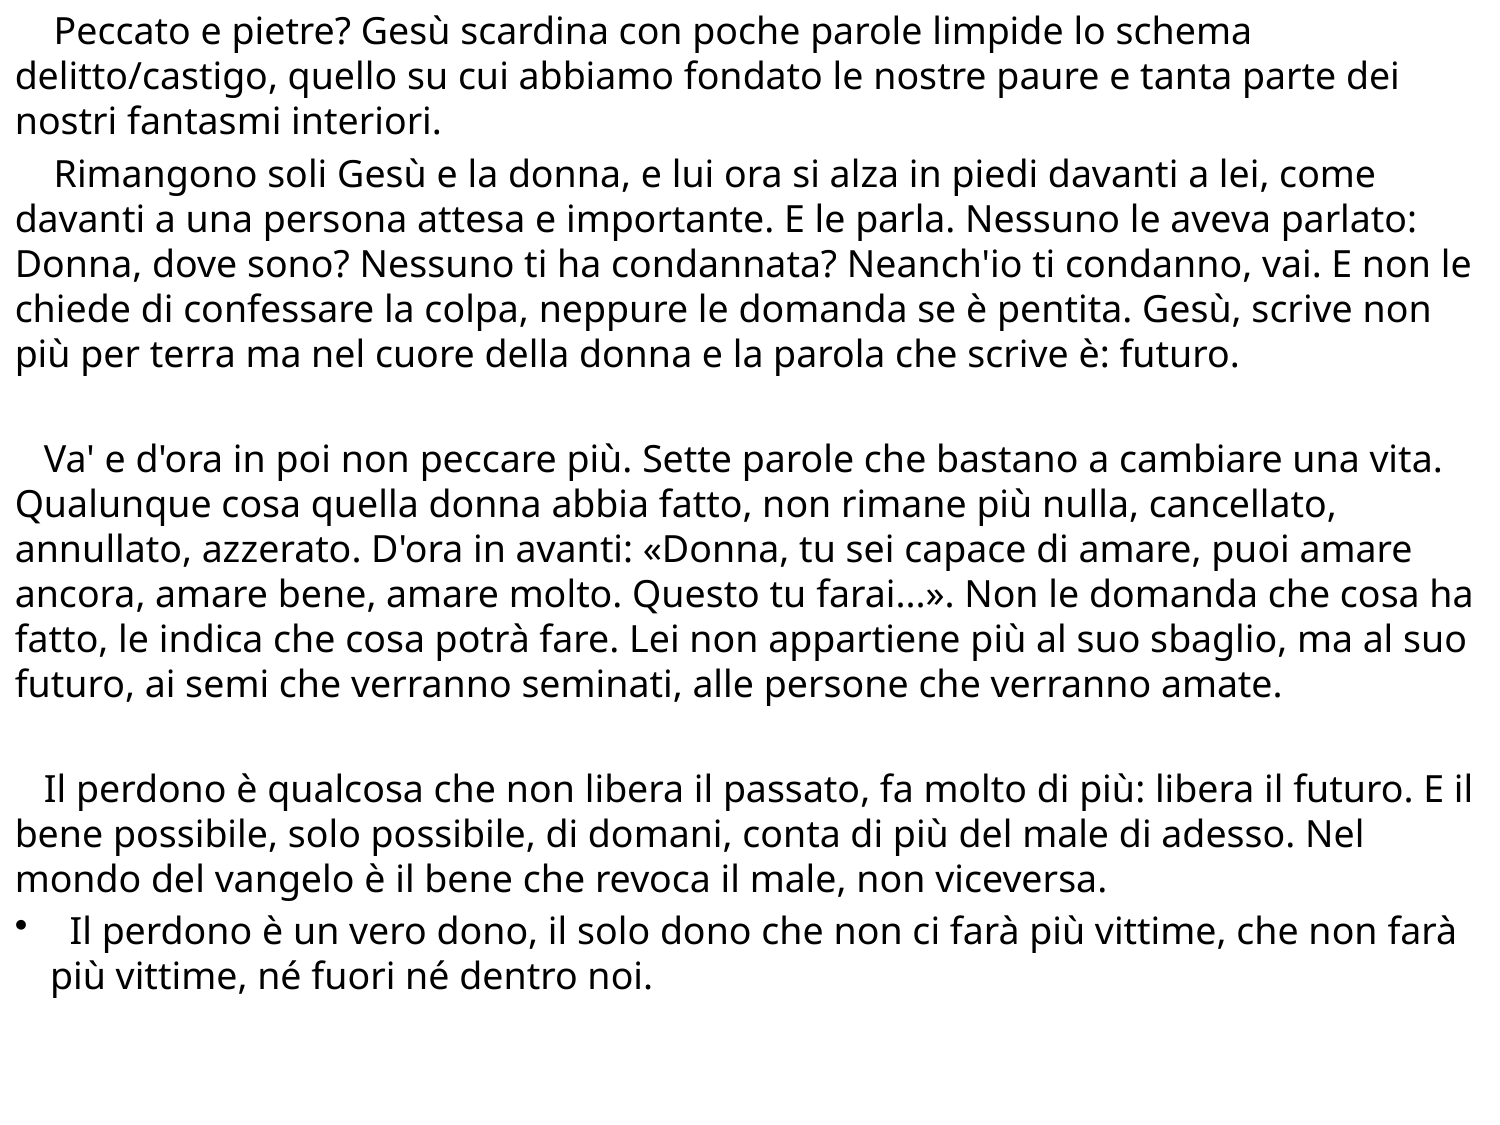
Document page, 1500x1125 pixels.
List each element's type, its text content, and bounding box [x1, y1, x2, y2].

text_box Peccato e pietre? Gesù scardina con poche parole limpide lo schema delitto/castigo, quello su cui abbiamo fondato le nostre paure e tanta parte dei nostri fantasmi interiori. Rimangono soli Gesù e la donna, e lui ora si alza in piedi davanti a lei, come davanti a una persona attesa e importante. E le parla. Nessuno le aveva parlato: Donna, dove sono? Nessuno ti ha condannata? Neanch'io ti condanno, vai. E non le chiede di confessare la colpa, neppure le domanda se è pentita. Gesù, scrive non più per terra ma nel cuore della donna e la parola che scrive è: futuro. Va' e d'ora in poi non peccare più. Sette parole che bastano a cambiare una vita. Qualunque cosa quella donna abbia fatto, non rimane più nulla, cancellato, annullato, azzerato. D'ora in avanti: «Donna, tu sei capace di amare, puoi amare ancora, amare bene, amare molto. Questo tu farai...». Non le domanda che cosa ha fatto, le indica che cosa potrà fare. Lei non appartiene più al suo sbaglio, ma al suo futuro, ai semi che verranno seminati, alle persone che verranno amate. Il perdono è qualcosa che non libera il passato, fa molto di più: libera il futuro. E il bene possibile, solo possibile, di domani, conta di più del male di adesso. Nel mondo del vangelo è il bene che revoca il male, non viceversa. Il perdono è un vero dono, il solo dono che non ci farà più vittime, che non farà più vittime, né fuori né dentro noi. [0, 0, 1500, 1069]
